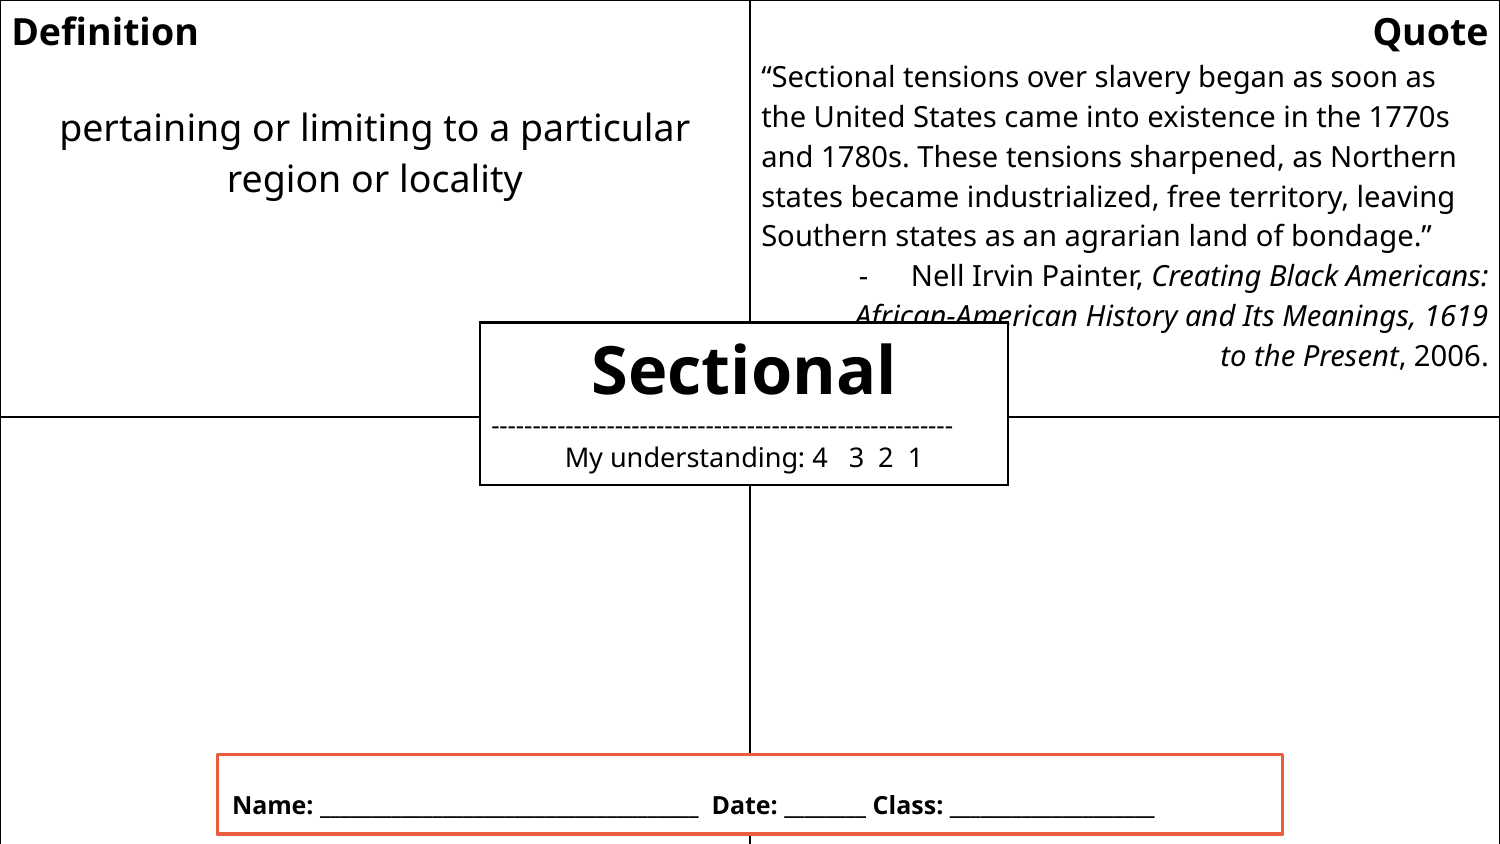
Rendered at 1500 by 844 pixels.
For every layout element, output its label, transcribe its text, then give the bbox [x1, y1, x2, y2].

text_box Name: _____________________________________ Date: ________ Class: ____________________ [217, 754, 1283, 834]
text_box Sectional -------------------------------------------------------- My understanding: 4 3 2 1 [480, 322, 1008, 486]
table_cell Illustration [1, 418, 749, 844]
table_cell Question [751, 418, 1499, 844]
table_header Definition pertaining or limiting to a particular region or locality [1, 1, 749, 416]
table_header Quote “Sectional tensions over slavery began as soon as the United States came into existence in the 1770s and 1780s. These tensions sharpened, as Northern states became industrialized, free territory, leaving Southern states as an agrarian land of bondage.” Nell Irvin Painter, Creating Black Americans: African-American History and Its Meanings, 1619 to the Present, 2006. [751, 1, 1499, 416]
